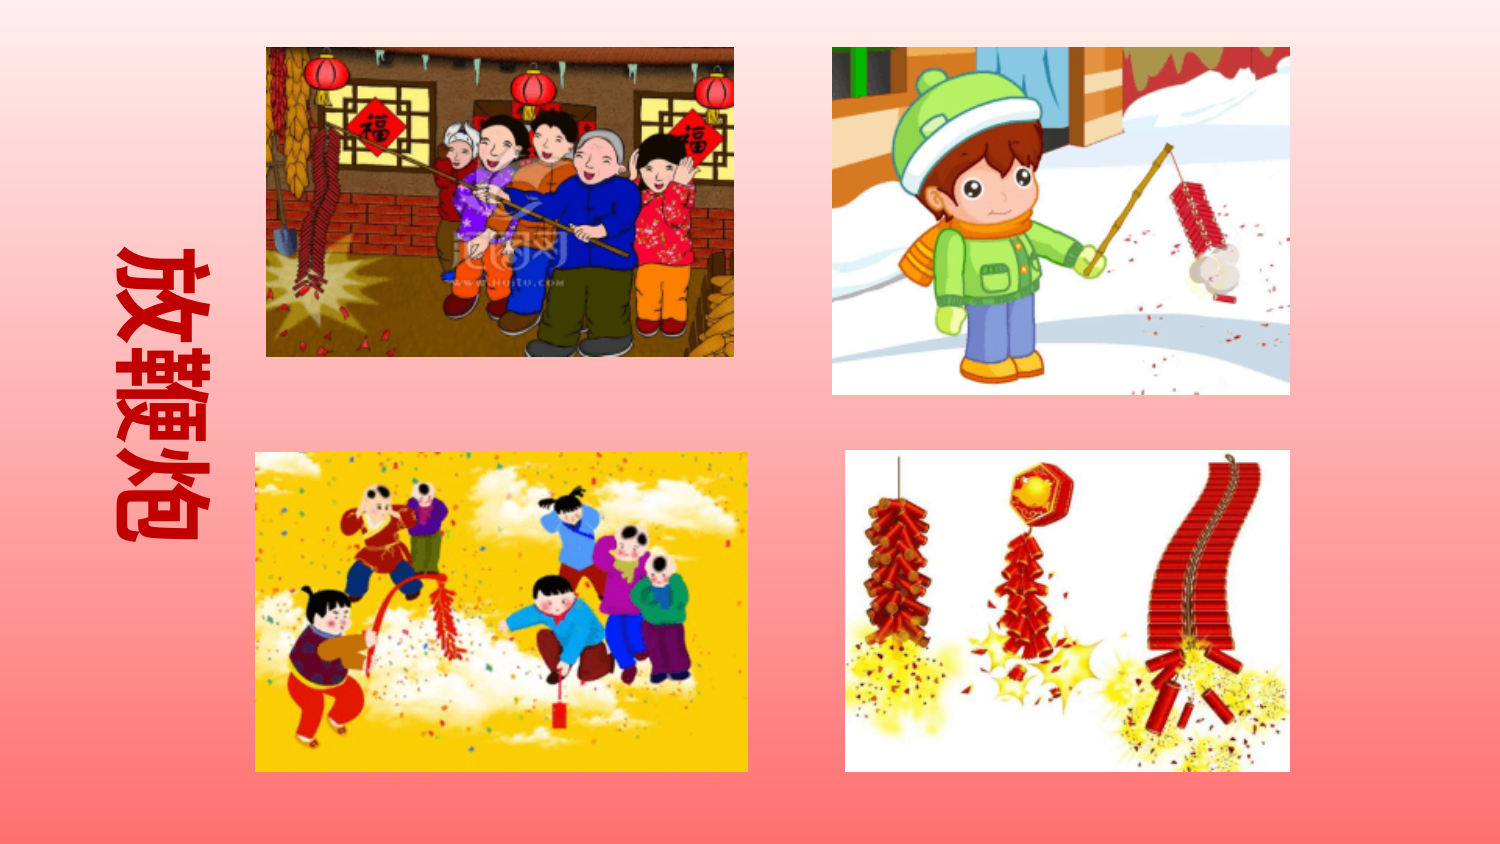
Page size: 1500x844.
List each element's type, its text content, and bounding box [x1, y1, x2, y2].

picture [831, 46, 1290, 395]
picture [265, 46, 734, 357]
picture [255, 452, 748, 772]
picture [845, 450, 1291, 772]
text_box 放鞭炮 [80, 230, 233, 772]
